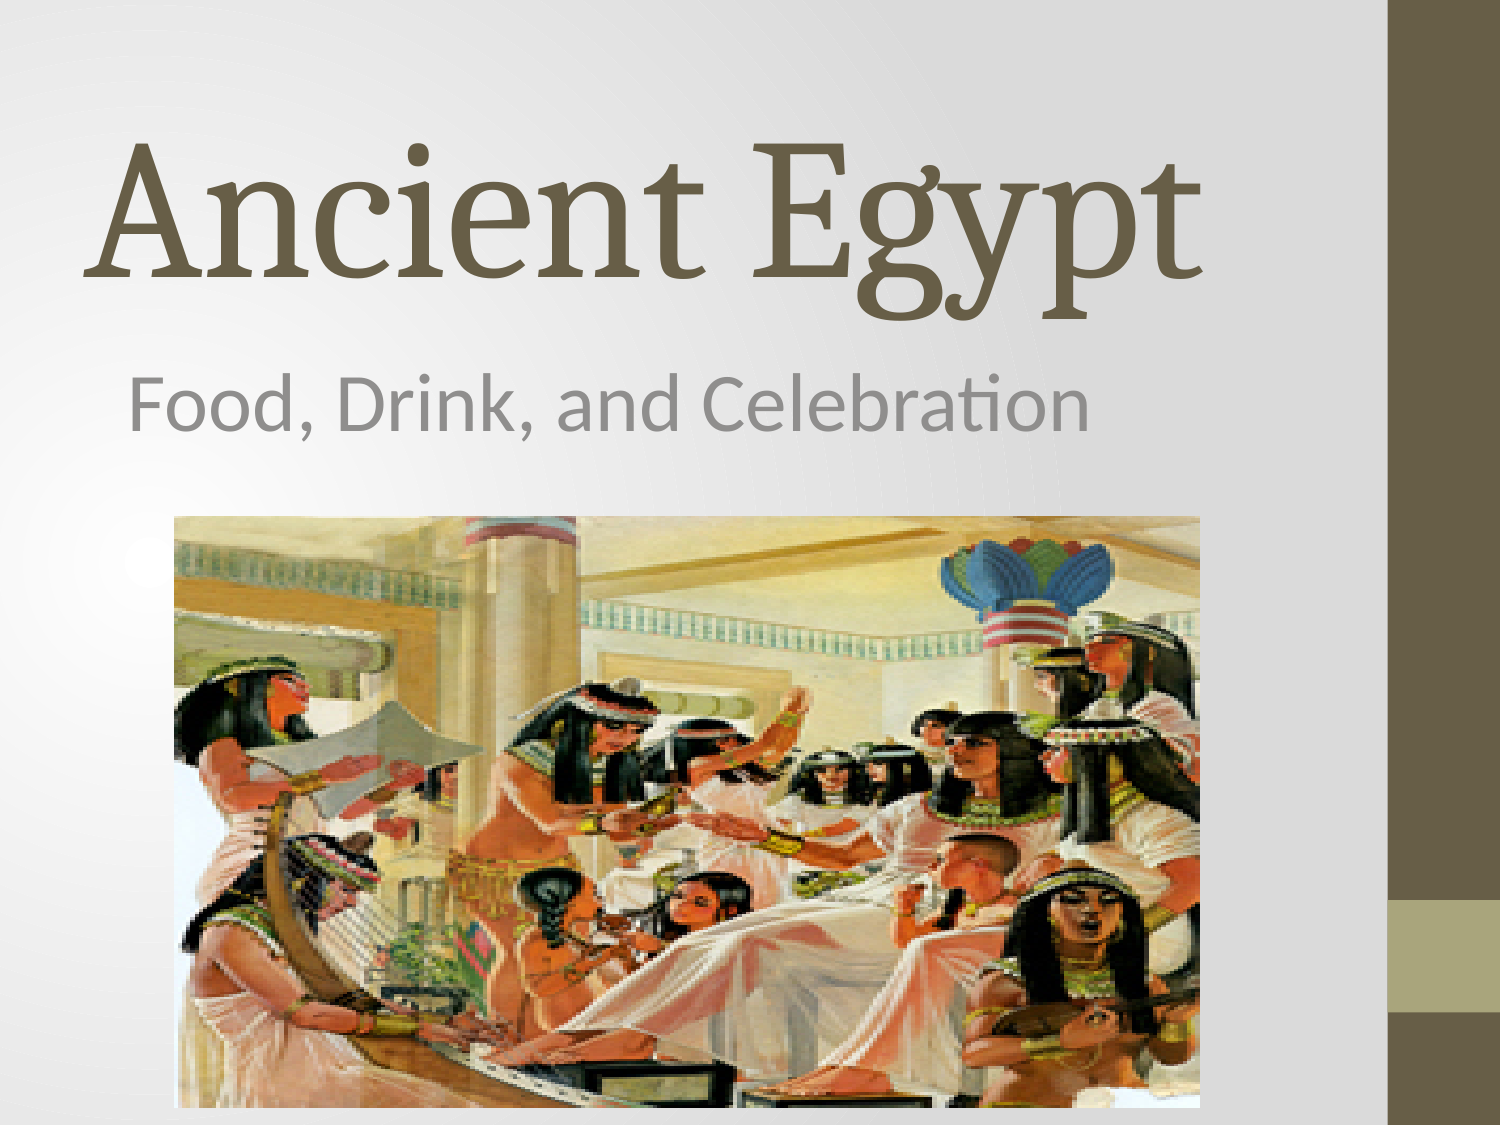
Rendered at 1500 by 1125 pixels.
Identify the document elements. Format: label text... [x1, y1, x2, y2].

title Ancient Egypt [68, 87, 1307, 325]
subtitle Food, Drink, and Celebration [112, 341, 1173, 516]
picture [174, 515, 1201, 1109]
